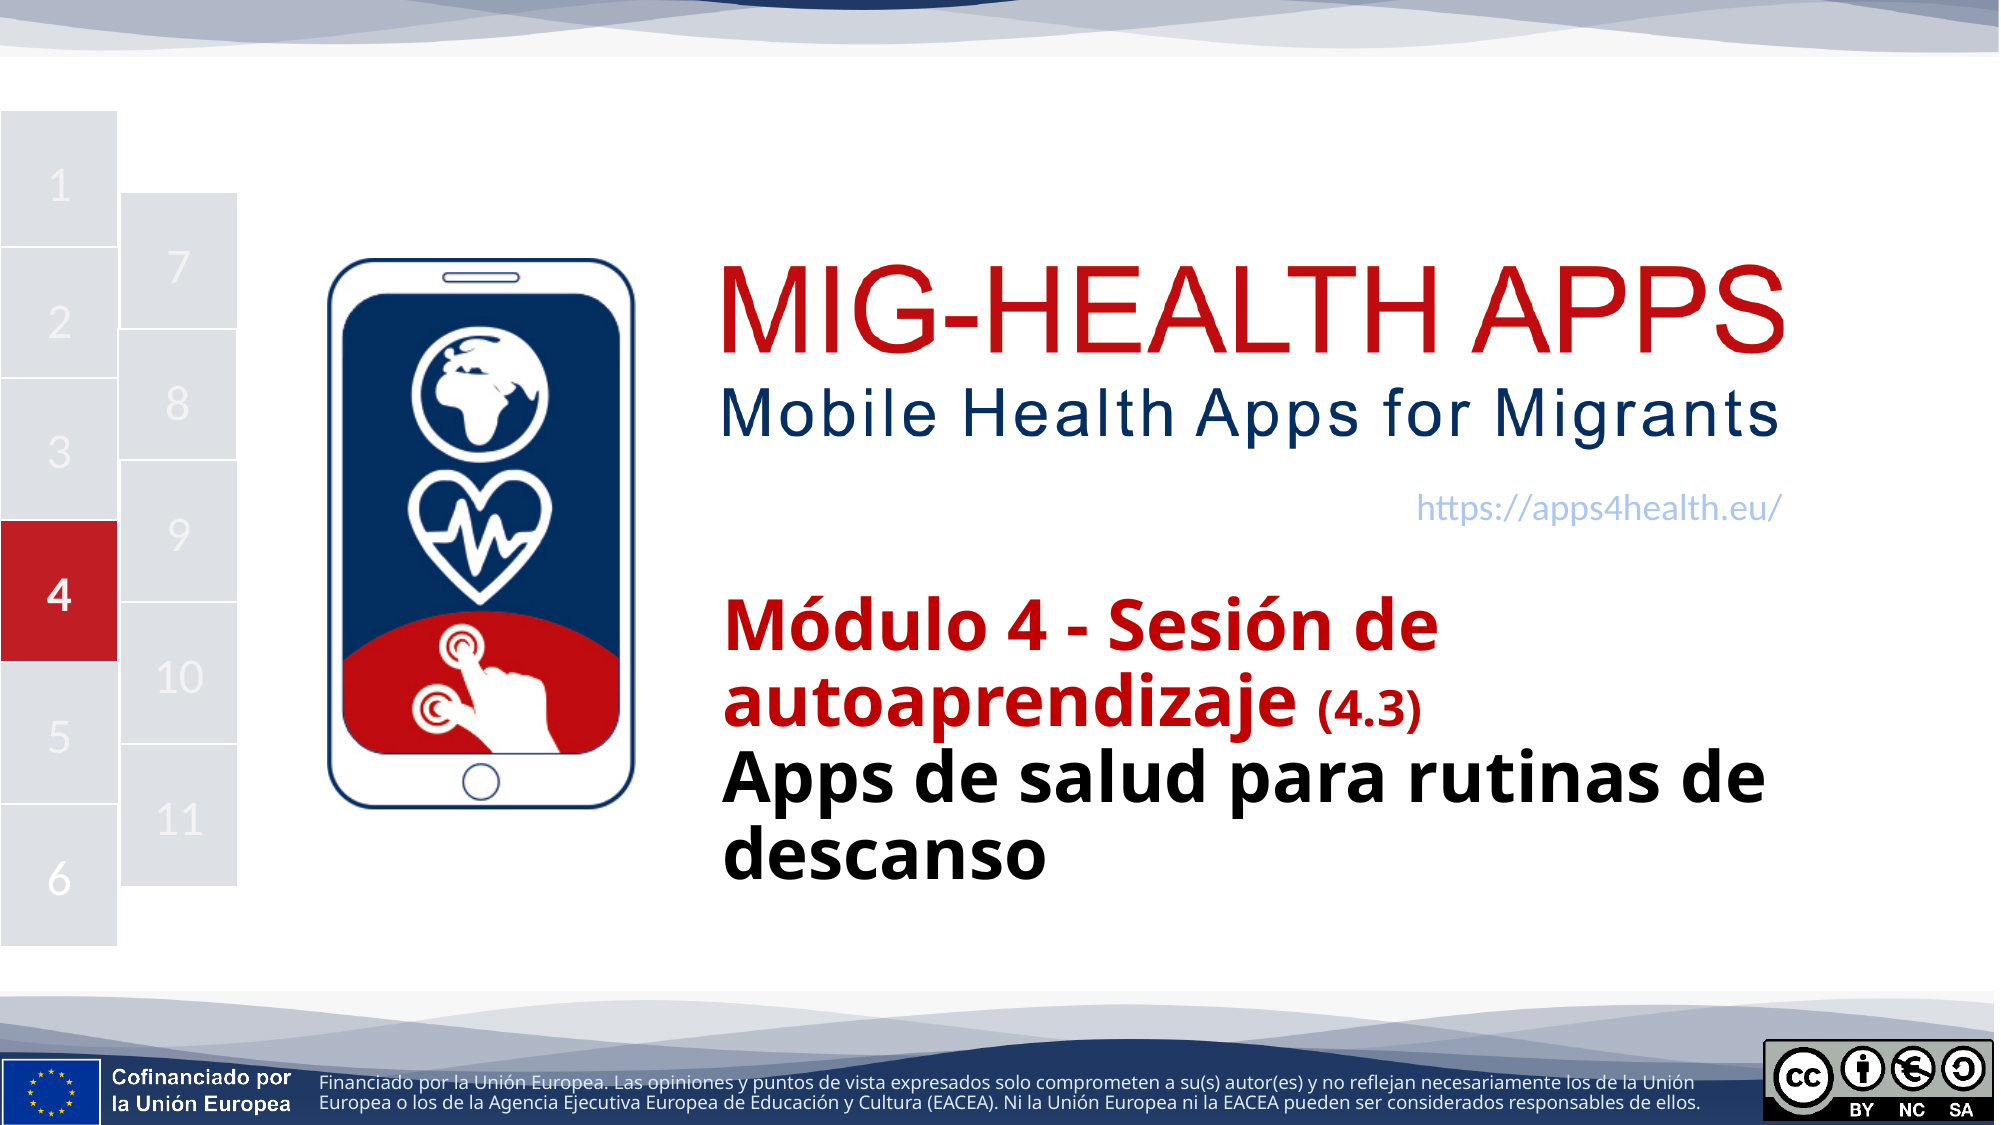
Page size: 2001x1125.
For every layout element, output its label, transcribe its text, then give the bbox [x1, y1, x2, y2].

picture [706, 186, 1784, 528]
text_box 7 [119, 191, 239, 336]
text_box 11 [119, 743, 239, 888]
text_box 8 [117, 328, 238, 473]
text_box 1 [0, 109, 119, 246]
text_box 3 [0, 377, 118, 519]
text_box 10 [119, 601, 239, 743]
picture [0, 0, 1999, 57]
picture [0, 991, 1994, 1125]
text_box 2 [0, 246, 119, 377]
text_box 5 [0, 661, 119, 803]
text_box 9 [118, 459, 239, 603]
text_box 6 [0, 803, 120, 948]
text_box 4 [0, 519, 119, 661]
text_box Módulo 4 - Sesión de autoaprendizaje (4.3) Apps de salud para rutinas de descanso [707, 576, 1906, 908]
picture [327, 258, 636, 811]
text_box https://apps4health.eu/ [797, 475, 1798, 536]
